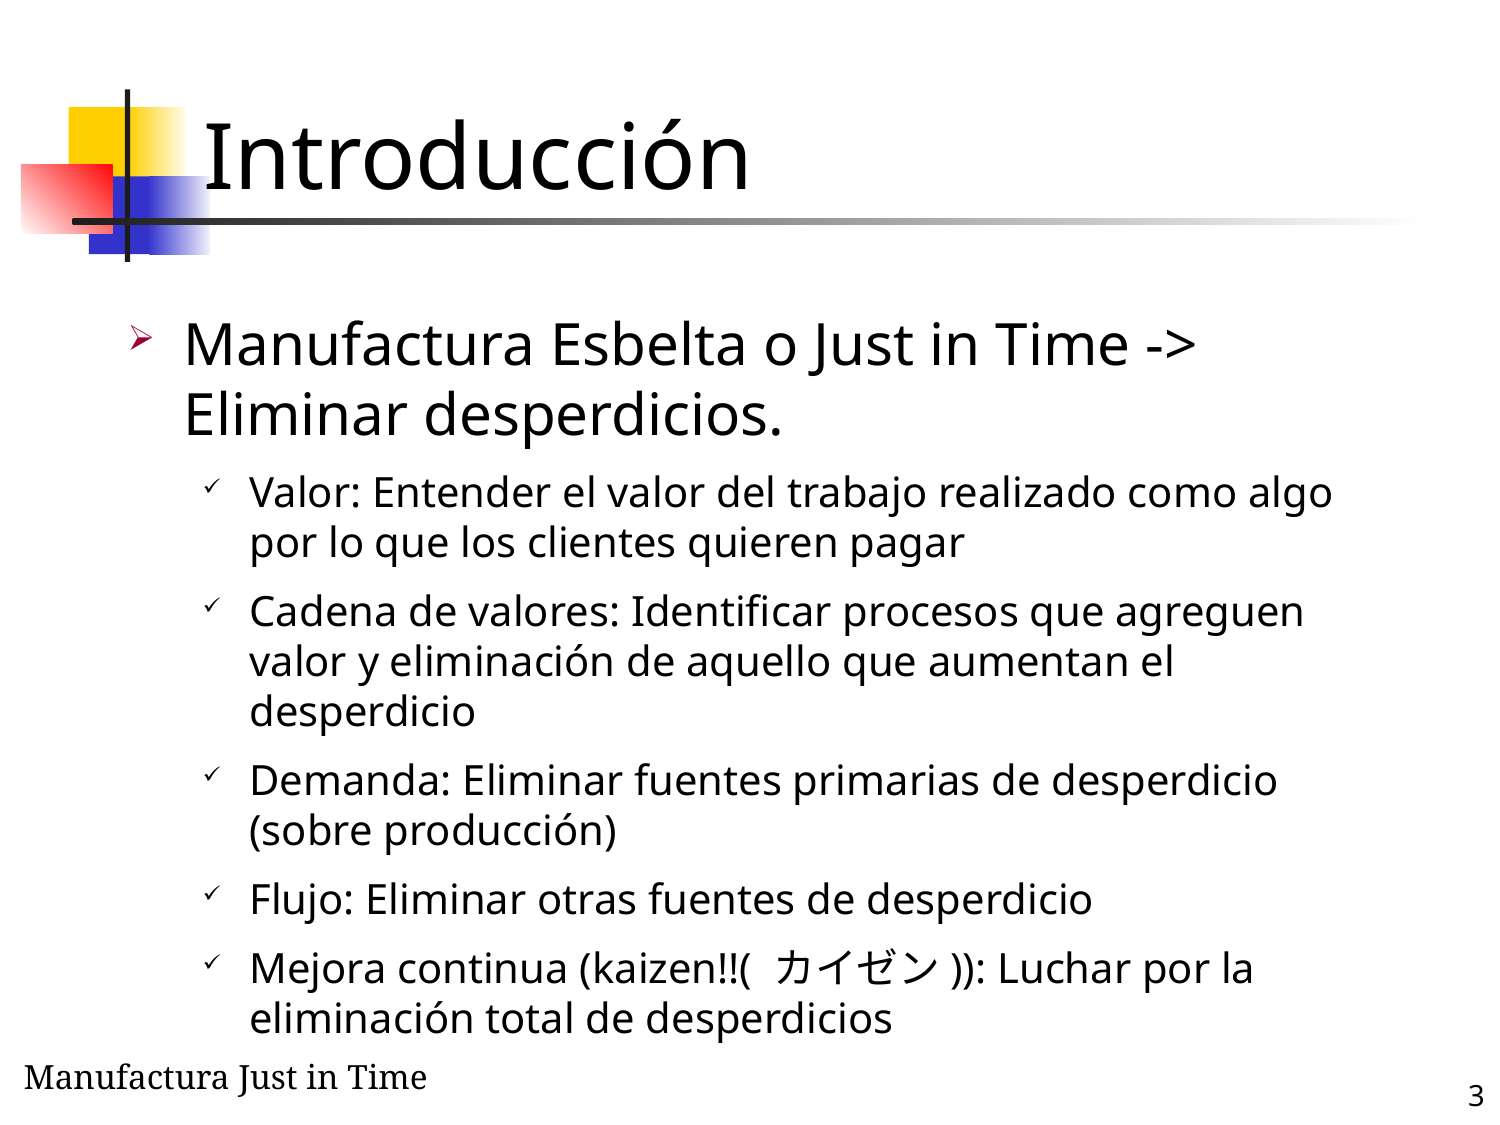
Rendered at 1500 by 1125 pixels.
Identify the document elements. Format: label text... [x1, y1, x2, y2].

slide_number 3 [1187, 1049, 1500, 1125]
title Introducción [188, 27, 1468, 216]
list Manufactura Esbelta o Just in Time -> Eliminar desperdicios. Valor: Entender el valor del trabajo realizado como algo por lo que los clientes quieren pagar Cadena de valores: Identificar procesos que agreguen valor y eliminación de aquello que aumentan el desperdicio Demanda: Eliminar fuentes primarias de desperdicio (sobre producción) Flujo: Eliminar otras fuentes de desperdicio Mejora continua (kaizen!!( カイゼン)): Luchar por la eliminación total de desperdicios [112, 299, 1388, 1051]
